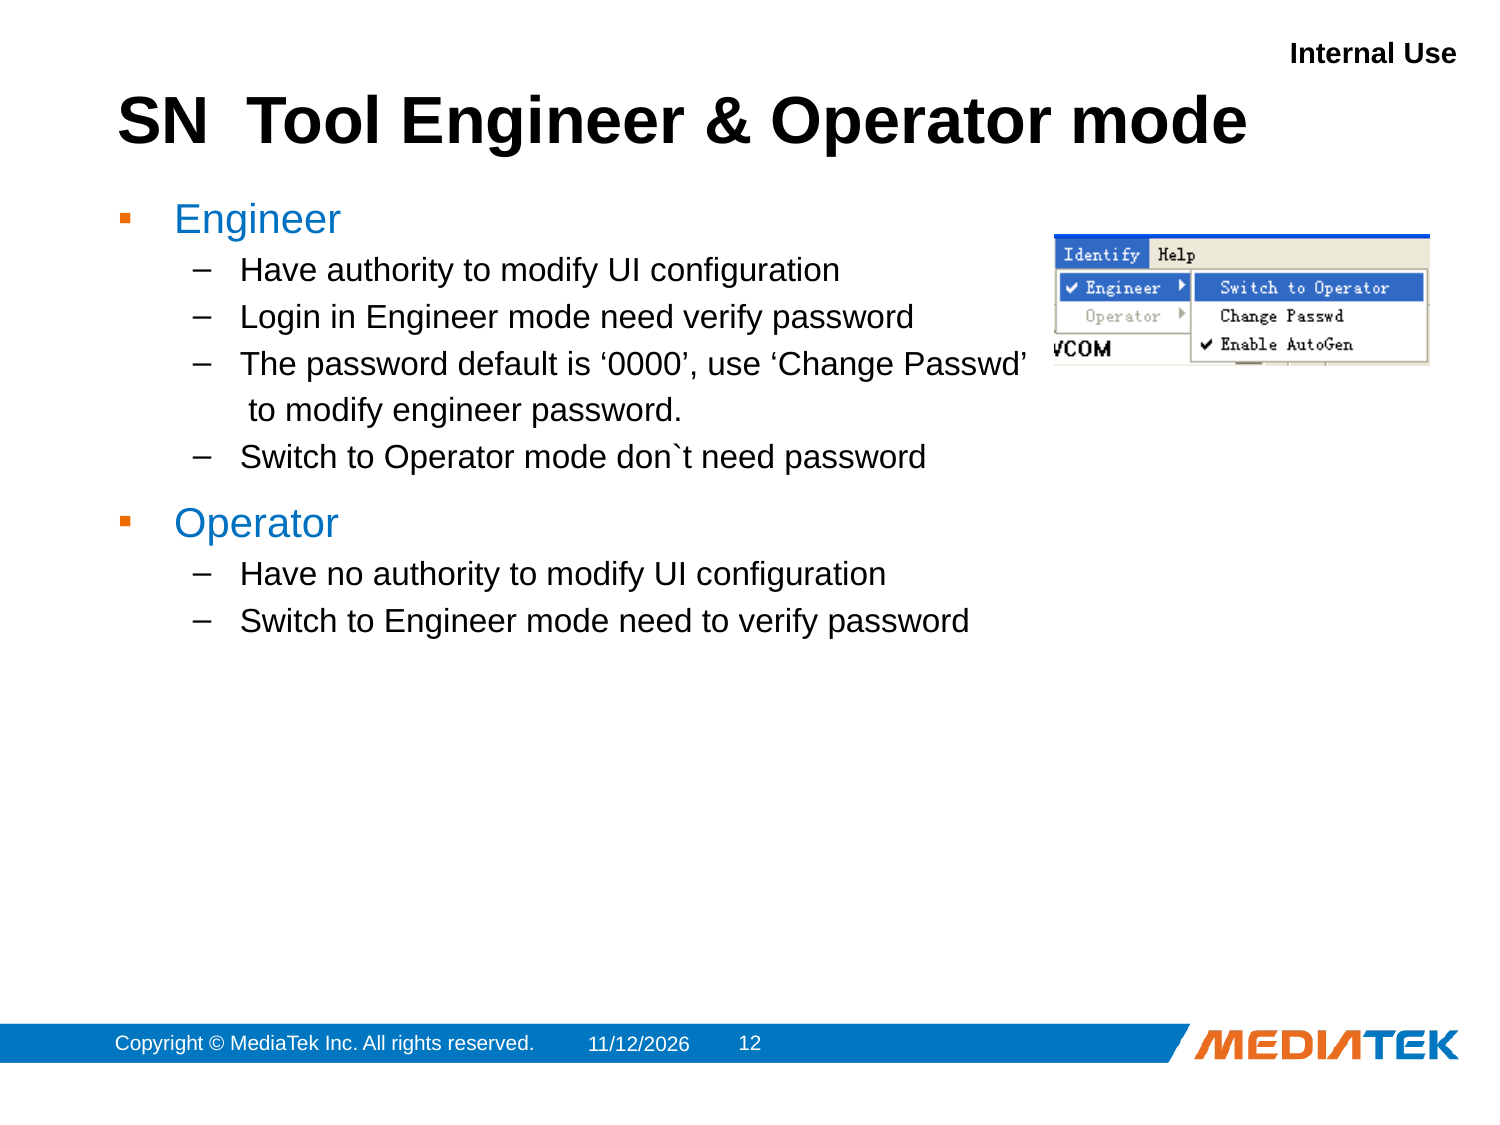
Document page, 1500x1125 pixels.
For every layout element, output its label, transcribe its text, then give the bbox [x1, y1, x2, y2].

slide_number 11 [711, 1022, 789, 1090]
picture [1054, 234, 1430, 366]
picture [0, 1023, 99, 1063]
title SN Tool Engineer & Operator mode [101, 62, 1425, 172]
list Engineer Have authority to modify UI configuration Login in Engineer mode need verify password The password default is ‘0000’, use ‘Change Passwd’ to modify engineer password. Switch to Operator mode don`t need password Operator Have no authority to modify UI configuration Switch to Engineer mode need to verify password [102, 184, 1425, 998]
footer Copyright © MediaTek Inc. All rights reserved. [99, 1022, 573, 1090]
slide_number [573, 1022, 711, 1090]
picture [789, 1023, 1459, 1063]
